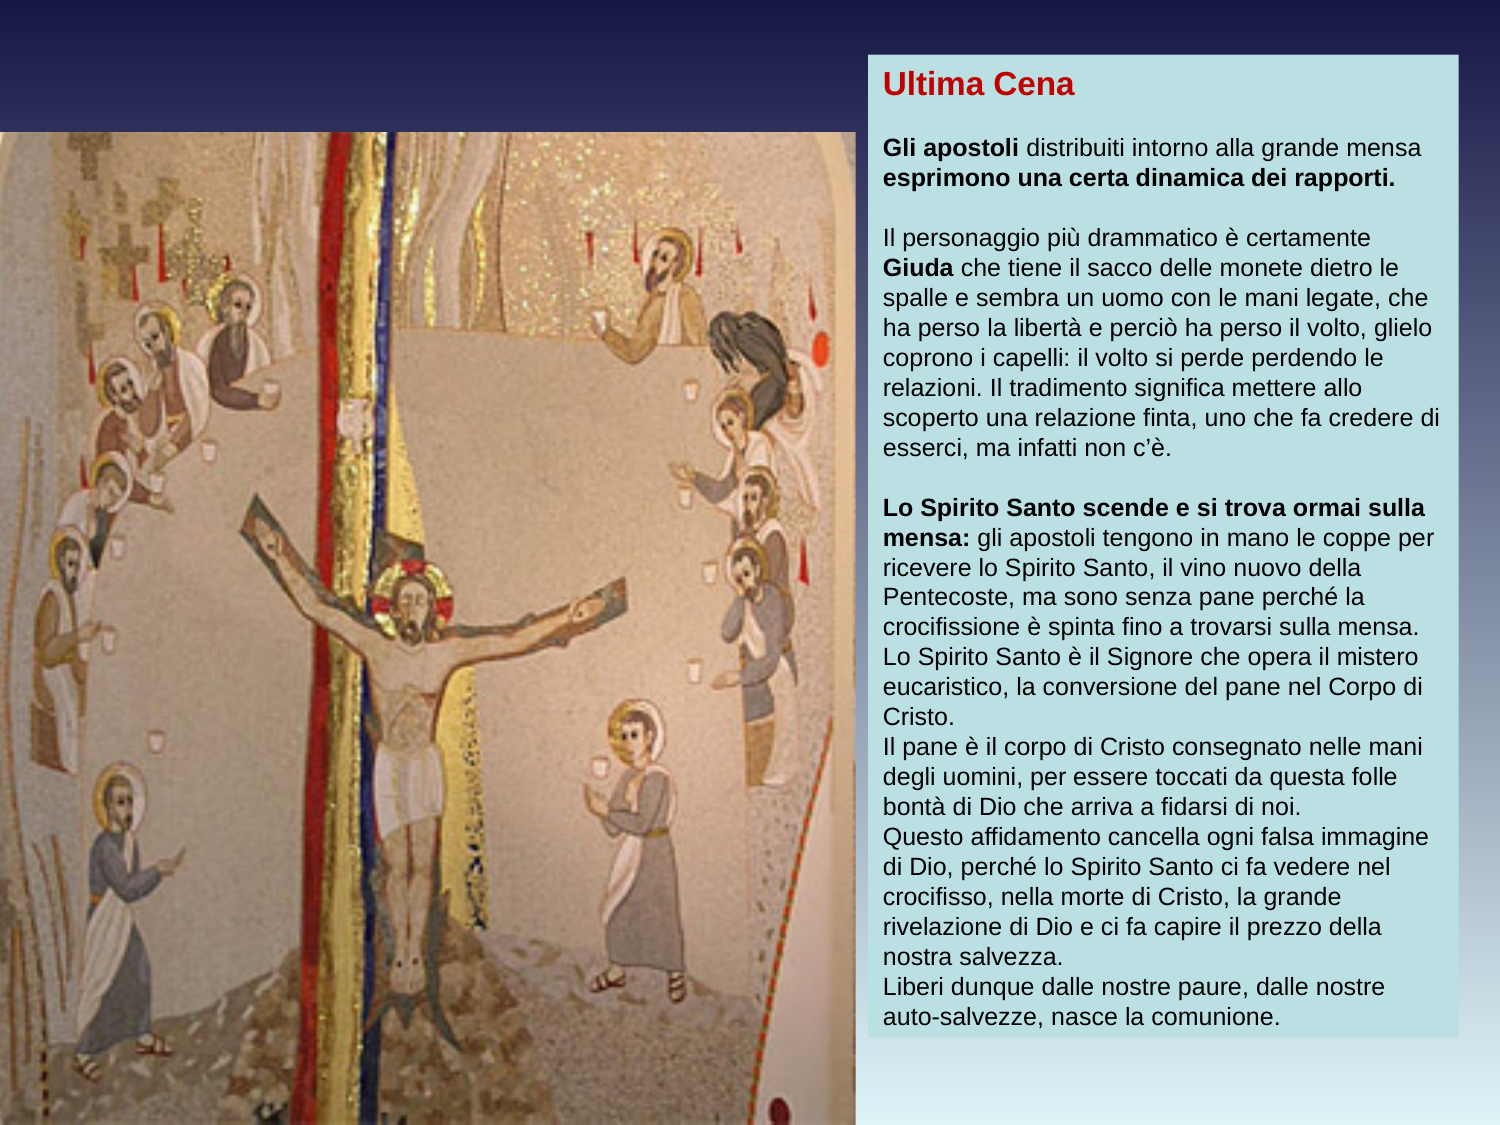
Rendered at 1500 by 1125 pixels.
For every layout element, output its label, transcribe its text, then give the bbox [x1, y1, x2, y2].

text_box Ultima Cena Gli apostoli distribuiti intorno alla grande mensa esprimono una certa dinamica dei rapporti. Il personaggio più drammatico è certamente Giuda che tiene il sacco delle monete dietro le spalle e sembra un uomo con le mani legate, che ha perso la libertà e perciò ha perso il volto, glielo coprono i capelli: il volto si perde perdendo le relazioni. Il tradimento significa mettere allo scoperto una relazione finta, uno che fa credere di esserci, ma infatti non c’è. Lo Spirito Santo scende e si trova ormai sulla mensa: gli apostoli tengono in mano le coppe per ricevere lo Spirito Santo, il vino nuovo della Pentecoste, ma sono senza pane perché la crocifissione è spinta fino a trovarsi sulla mensa. Lo Spirito Santo è il Signore che opera il mistero eucaristico, la conversione del pane nel Corpo di Cristo. Il pane è il corpo di Cristo consegnato nelle mani degli uomini, per essere toccati da questa folle bontà di Dio che arriva a fidarsi di noi. Questo affidamento cancella ogni falsa immagine di Dio, perché lo Spirito Santo ci fa vedere nel crocifisso, nella morte di Cristo, la grande rivelazione di Dio e ci fa capire il prezzo della nostra salvezza. Liberi dunque dalle nostre paure, dalle nostre auto-salvezze, nasce la comunione. [868, 54, 1459, 1038]
picture [0, 131, 856, 1125]
